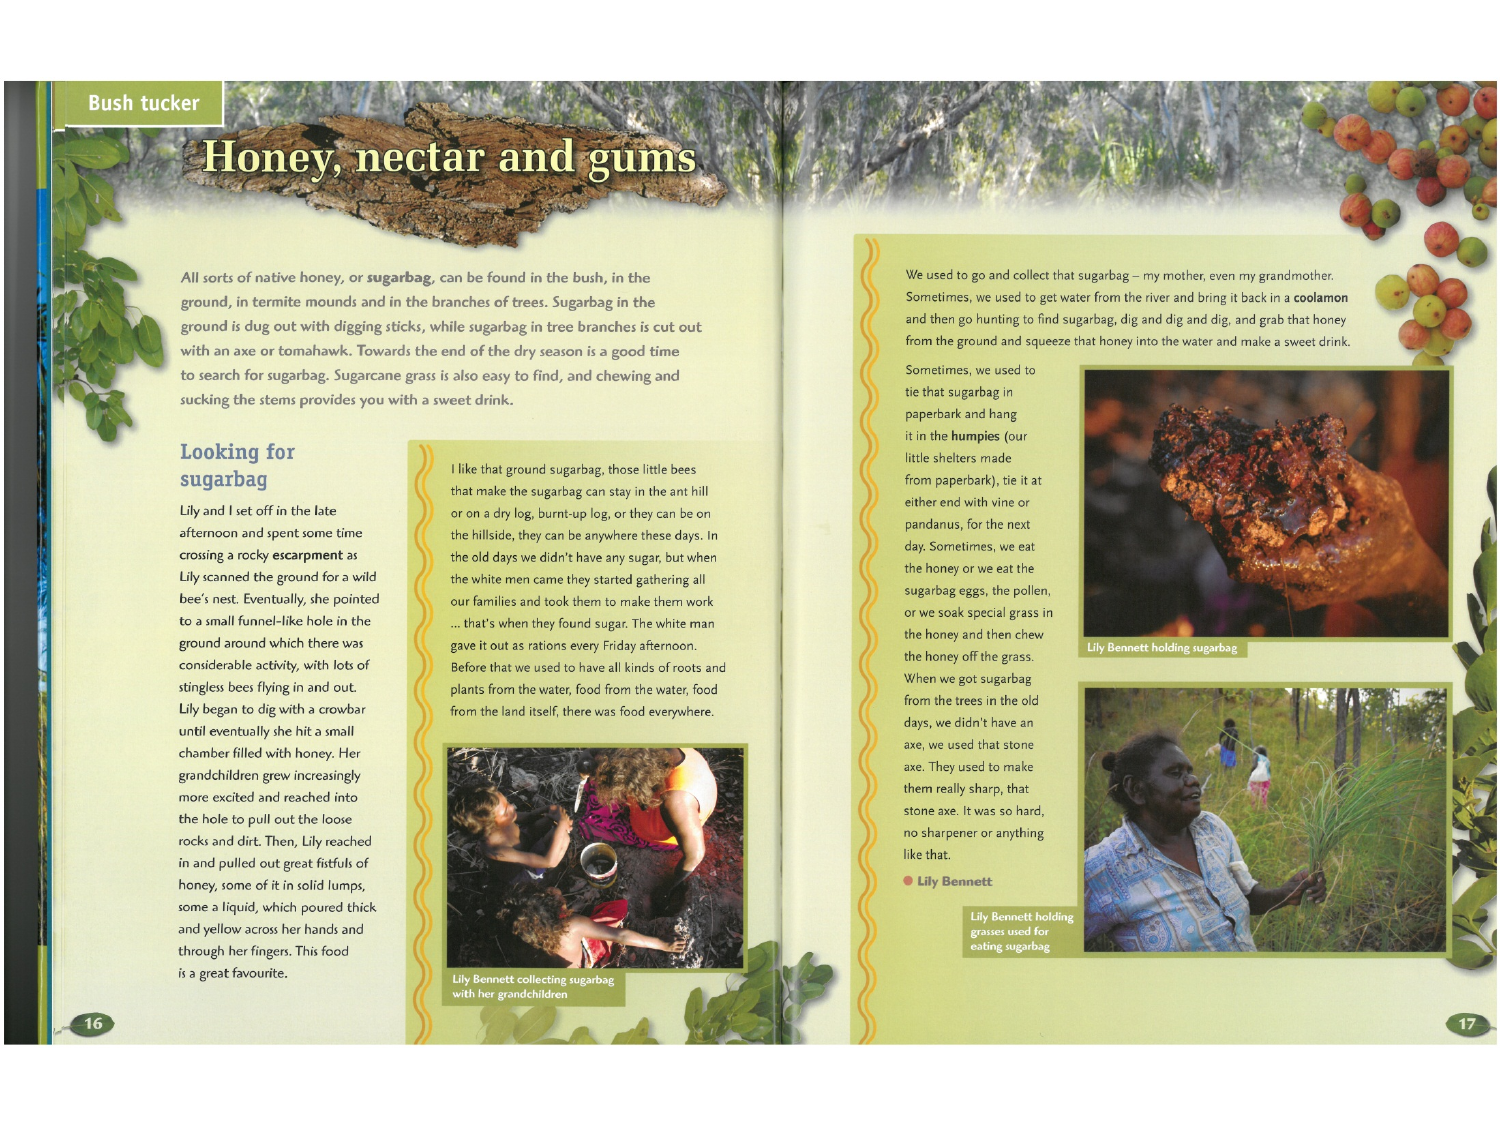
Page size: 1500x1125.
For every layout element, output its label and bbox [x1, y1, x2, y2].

picture [0, 76, 1500, 1048]
